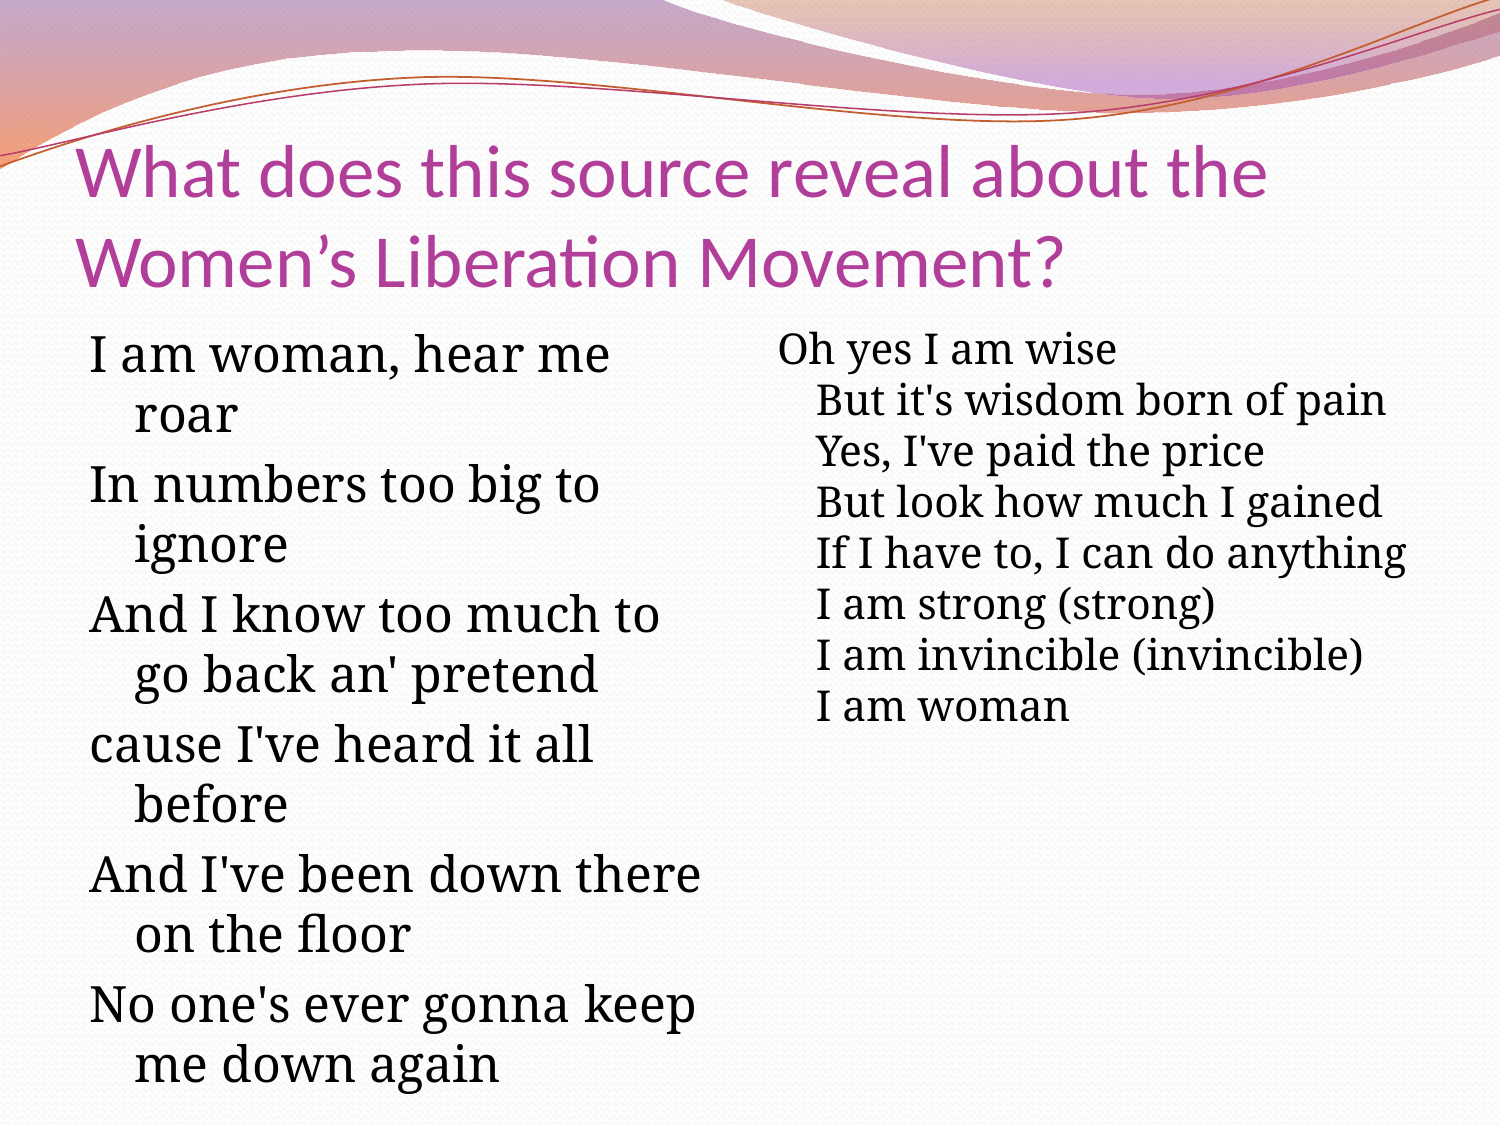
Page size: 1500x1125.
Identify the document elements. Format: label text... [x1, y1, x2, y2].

title What does this source reveal about the Women’s Liberation Movement? [75, 115, 1425, 303]
list Oh yes I am wise But it's wisdom born of pain Yes, I've paid the price But look how much I gained If I have to, I can do anything I am strong (strong) I am invincible (invincible) I am woman [762, 314, 1425, 1043]
list I am woman, hear me roar In numbers too big to ignore And I know too much to go back an' pretend cause I've heard it all before And I've been down there on the floor No one's ever gonna keep me down again [75, 314, 738, 1043]
